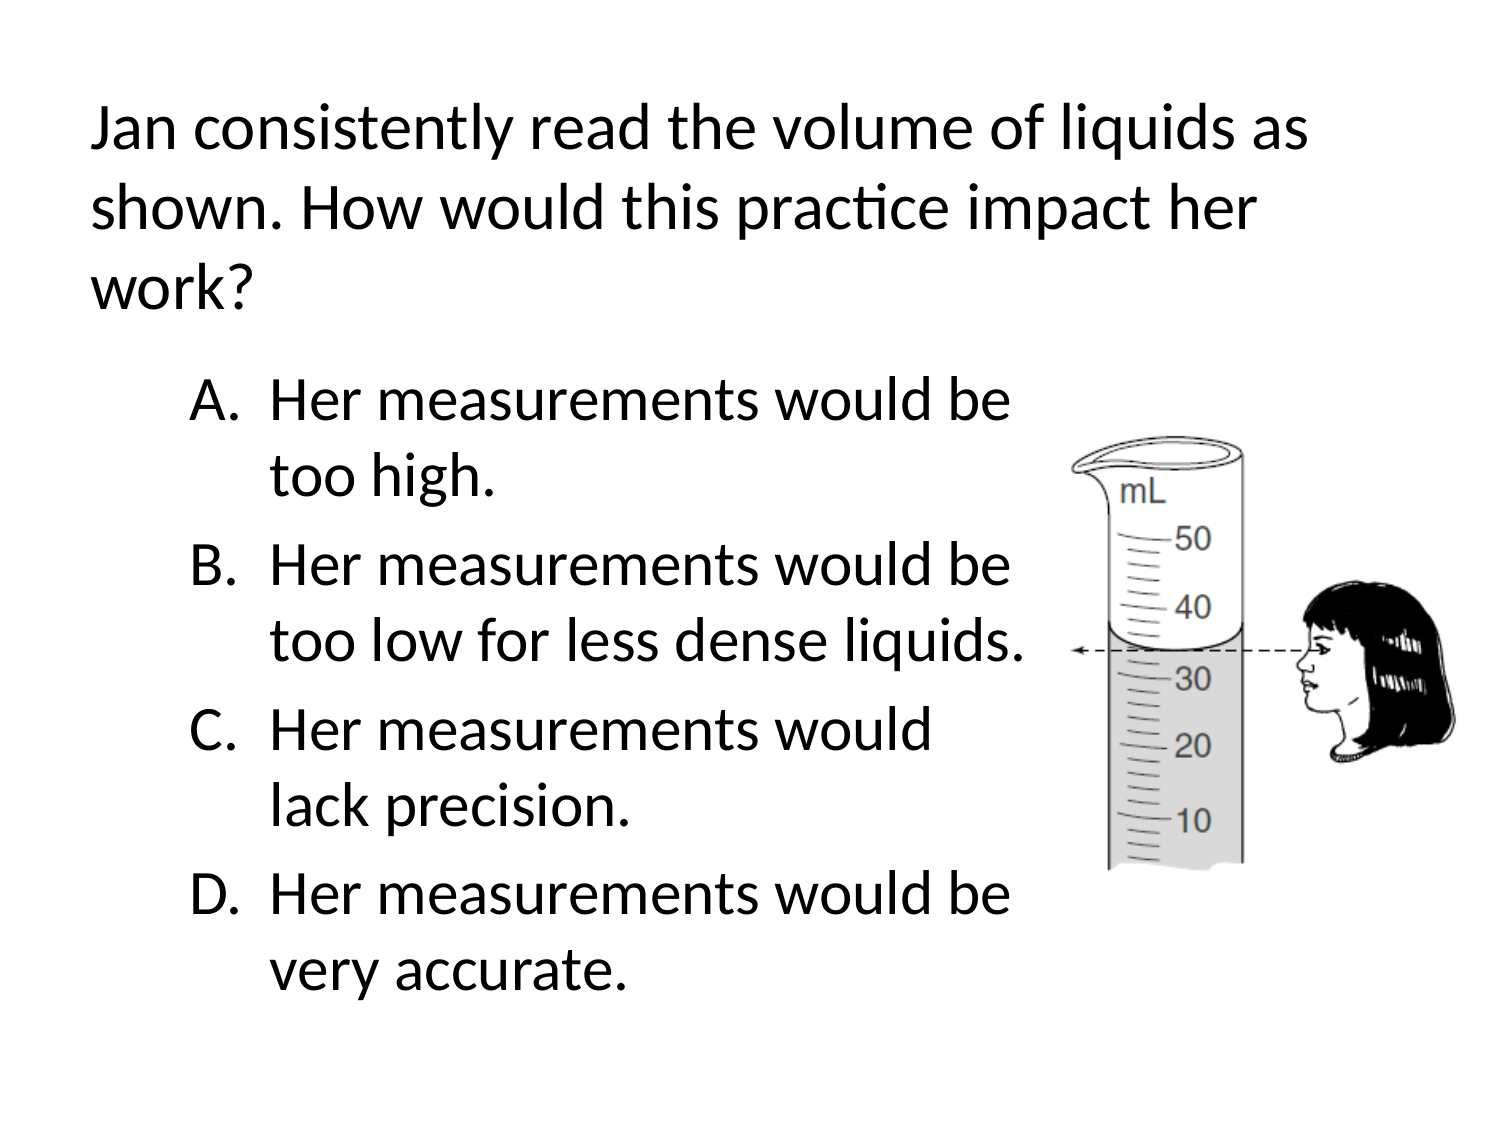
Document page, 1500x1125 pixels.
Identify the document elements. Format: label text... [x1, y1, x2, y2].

list Jan consistently read the volume of liquids as shown. How would this practice impact her work? [75, 75, 1425, 1005]
picture [1062, 412, 1463, 883]
text_box Her measurements would be too high. Her measurements would be too low for less dense liquids. Her measurements would lack precision. Her measurements would be very accurate. [112, 349, 1050, 1088]
